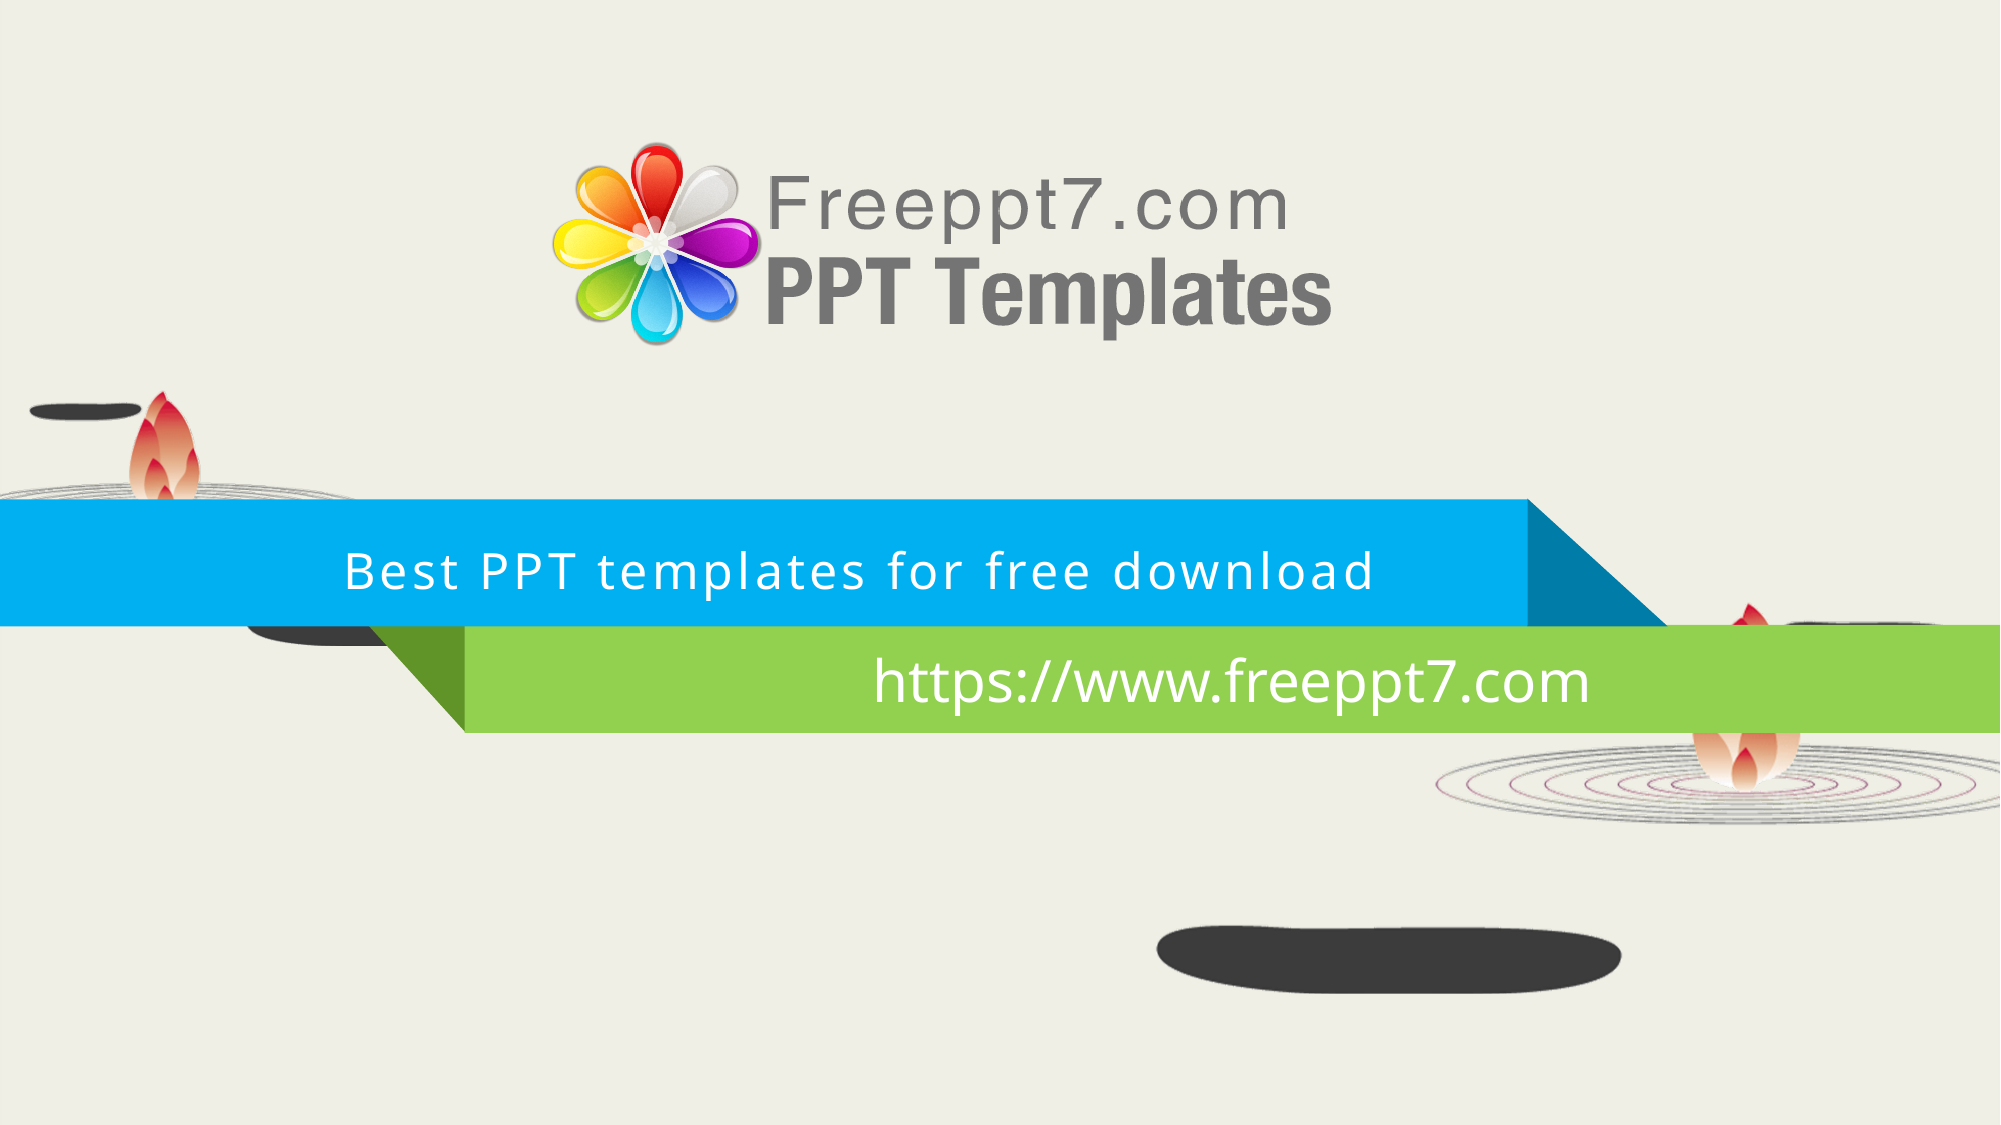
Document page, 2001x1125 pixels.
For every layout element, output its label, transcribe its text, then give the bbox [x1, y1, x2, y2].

text_box [433, 642, 1567, 921]
text_box [1526, 496, 1671, 628]
picture [0, 0, 2000, 624]
text_box [368, 627, 463, 699]
text_box https://www.freeppt7.com [463, 624, 2000, 734]
text_box Best PPT templates for free download [0, 498, 1526, 627]
picture [0, 627, 2000, 1125]
